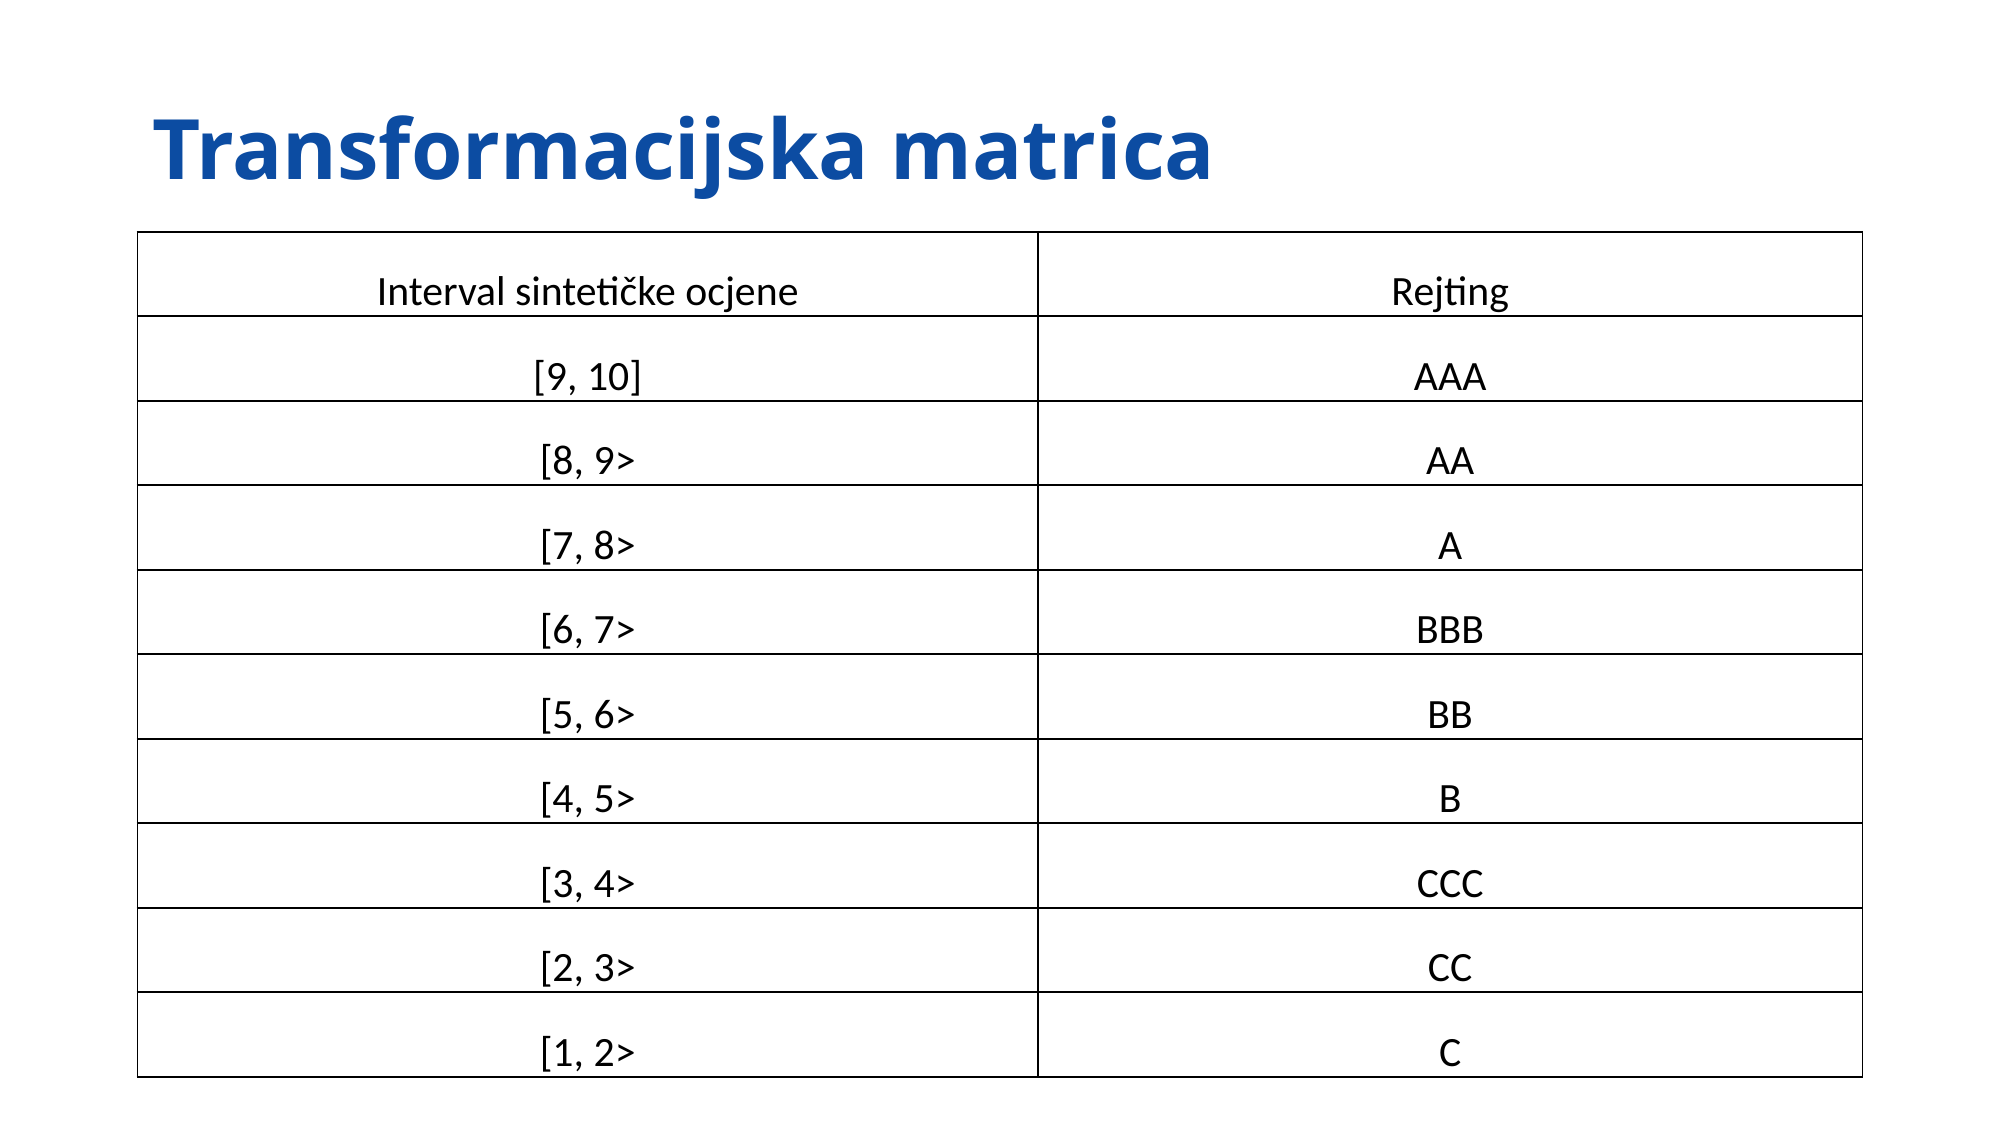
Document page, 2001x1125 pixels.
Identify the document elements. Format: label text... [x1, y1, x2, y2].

table_cell [9, 10] [138, 317, 1037, 400]
table_cell [8, 9> [138, 402, 1037, 484]
table_cell CC [1039, 909, 1862, 991]
table_header Interval sintetičke ocjene [138, 233, 1037, 315]
table_cell [6, 7> [138, 571, 1037, 653]
table_cell BB [1039, 655, 1862, 738]
table_cell C [1039, 993, 1862, 1076]
table_cell [7, 8> [138, 486, 1037, 569]
table_cell AA [1039, 402, 1862, 484]
table_header Rejting [1039, 233, 1862, 315]
table_cell [4, 5> [138, 740, 1037, 822]
table_cell AAA [1039, 317, 1862, 400]
table_cell [5, 6> [138, 655, 1037, 738]
table_cell [1, 2> [138, 993, 1037, 1076]
table_cell BBB [1039, 571, 1862, 653]
table_cell [2, 3> [138, 909, 1037, 991]
title Transformacijska matrica [137, 59, 1863, 231]
table_cell A [1039, 486, 1862, 569]
table_cell B [1039, 740, 1862, 822]
table_cell CCC [1039, 824, 1862, 907]
table_cell [3, 4> [138, 824, 1037, 907]
